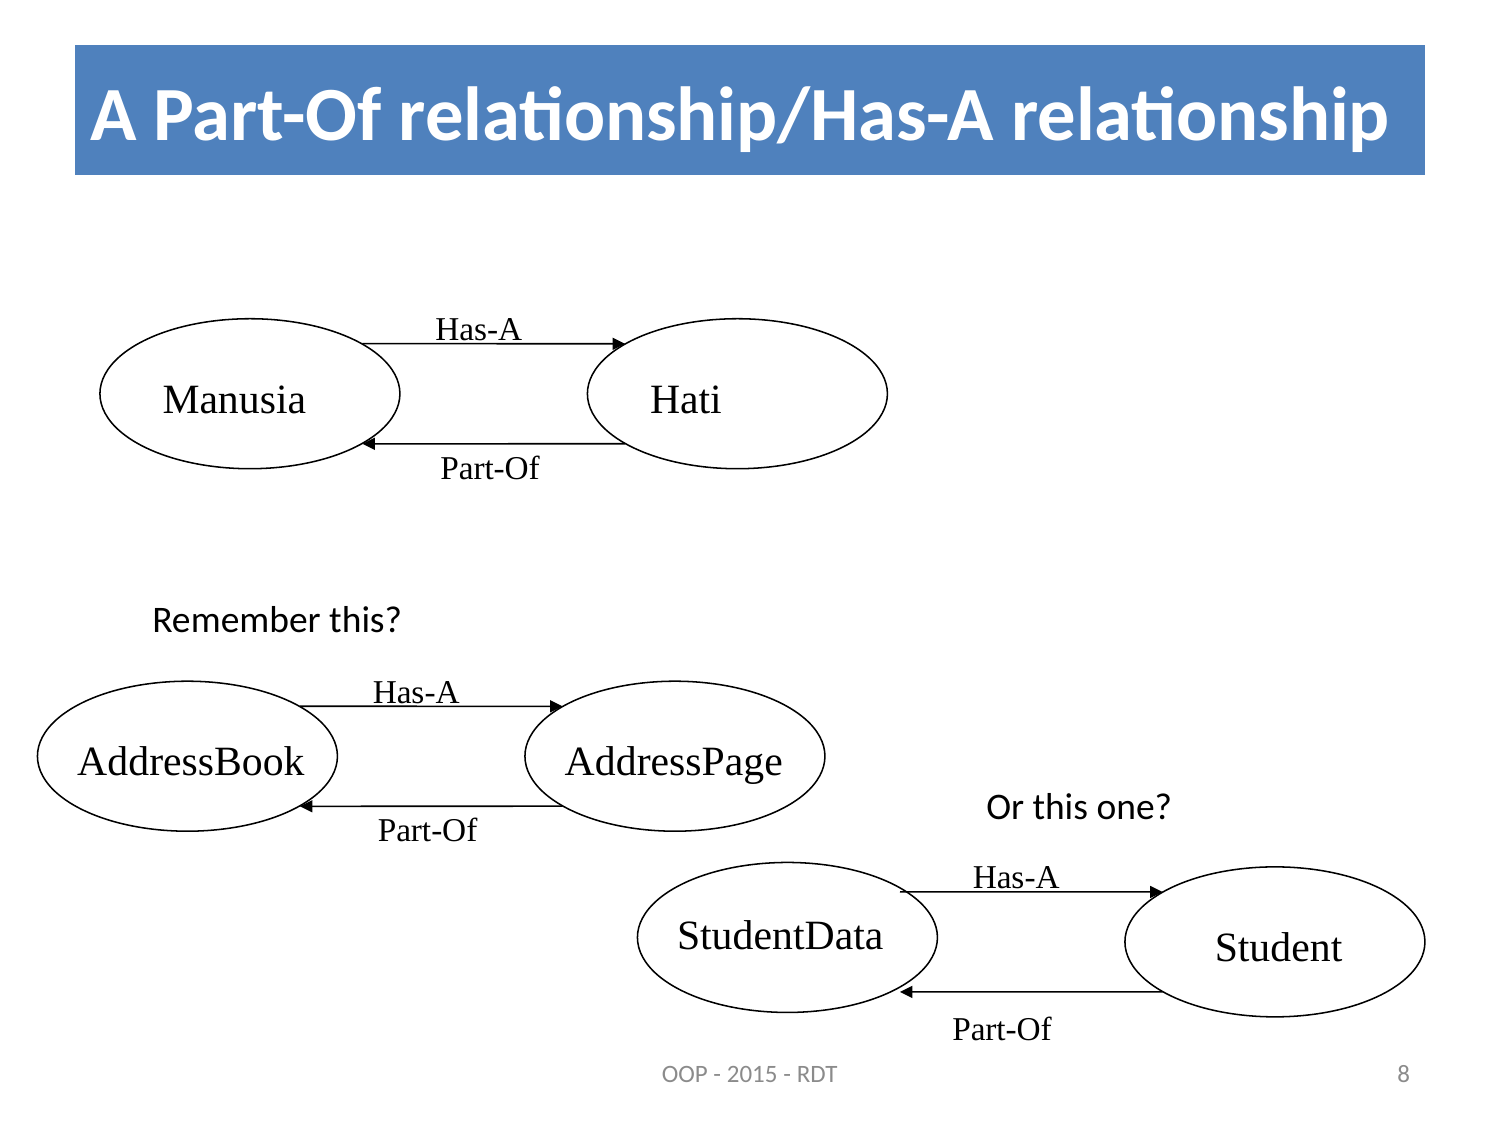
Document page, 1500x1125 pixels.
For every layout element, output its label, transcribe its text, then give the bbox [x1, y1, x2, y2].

text_box [637, 862, 938, 1013]
text_box Has-A [958, 848, 1075, 891]
text_box Has-A [358, 707, 475, 718]
text_box [900, 985, 1163, 999]
text_box [299, 700, 563, 713]
text_box Has-A [358, 662, 475, 706]
text_box [300, 800, 363, 813]
text_box Part-Of [937, 1000, 1163, 1055]
text_box Has-A [420, 344, 538, 355]
text_box [362, 437, 425, 451]
footer OOP - 2015 - RDT [512, 1042, 988, 1103]
text_box [1184, 862, 1216, 881]
text_box [584, 677, 616, 696]
text_box [647, 314, 678, 333]
text_box Or this one? [971, 774, 1188, 835]
text_box [587, 318, 888, 469]
text_box Hati [635, 364, 737, 430]
text_box Part-Of [363, 800, 493, 856]
text_box [37, 681, 338, 832]
text_box Part-Of [425, 438, 555, 494]
text_box Has-A [420, 299, 538, 343]
text_box [524, 681, 825, 832]
text_box Has-A [958, 893, 1075, 903]
text_box [362, 337, 625, 350]
text_box Remember this? [137, 587, 418, 648]
text_box [1124, 866, 1425, 1017]
title A Part-Of relationship/Has-A relationship [75, 45, 1425, 175]
text_box AddressPage [549, 726, 798, 792]
text_box AddressBook [62, 726, 320, 792]
text_box StudentData [662, 900, 899, 965]
text_box [899, 885, 1163, 899]
text_box [99, 318, 400, 469]
text_box Student [1200, 912, 1358, 978]
slide_number 8 [1074, 1042, 1425, 1103]
text_box Manusia [147, 364, 322, 430]
